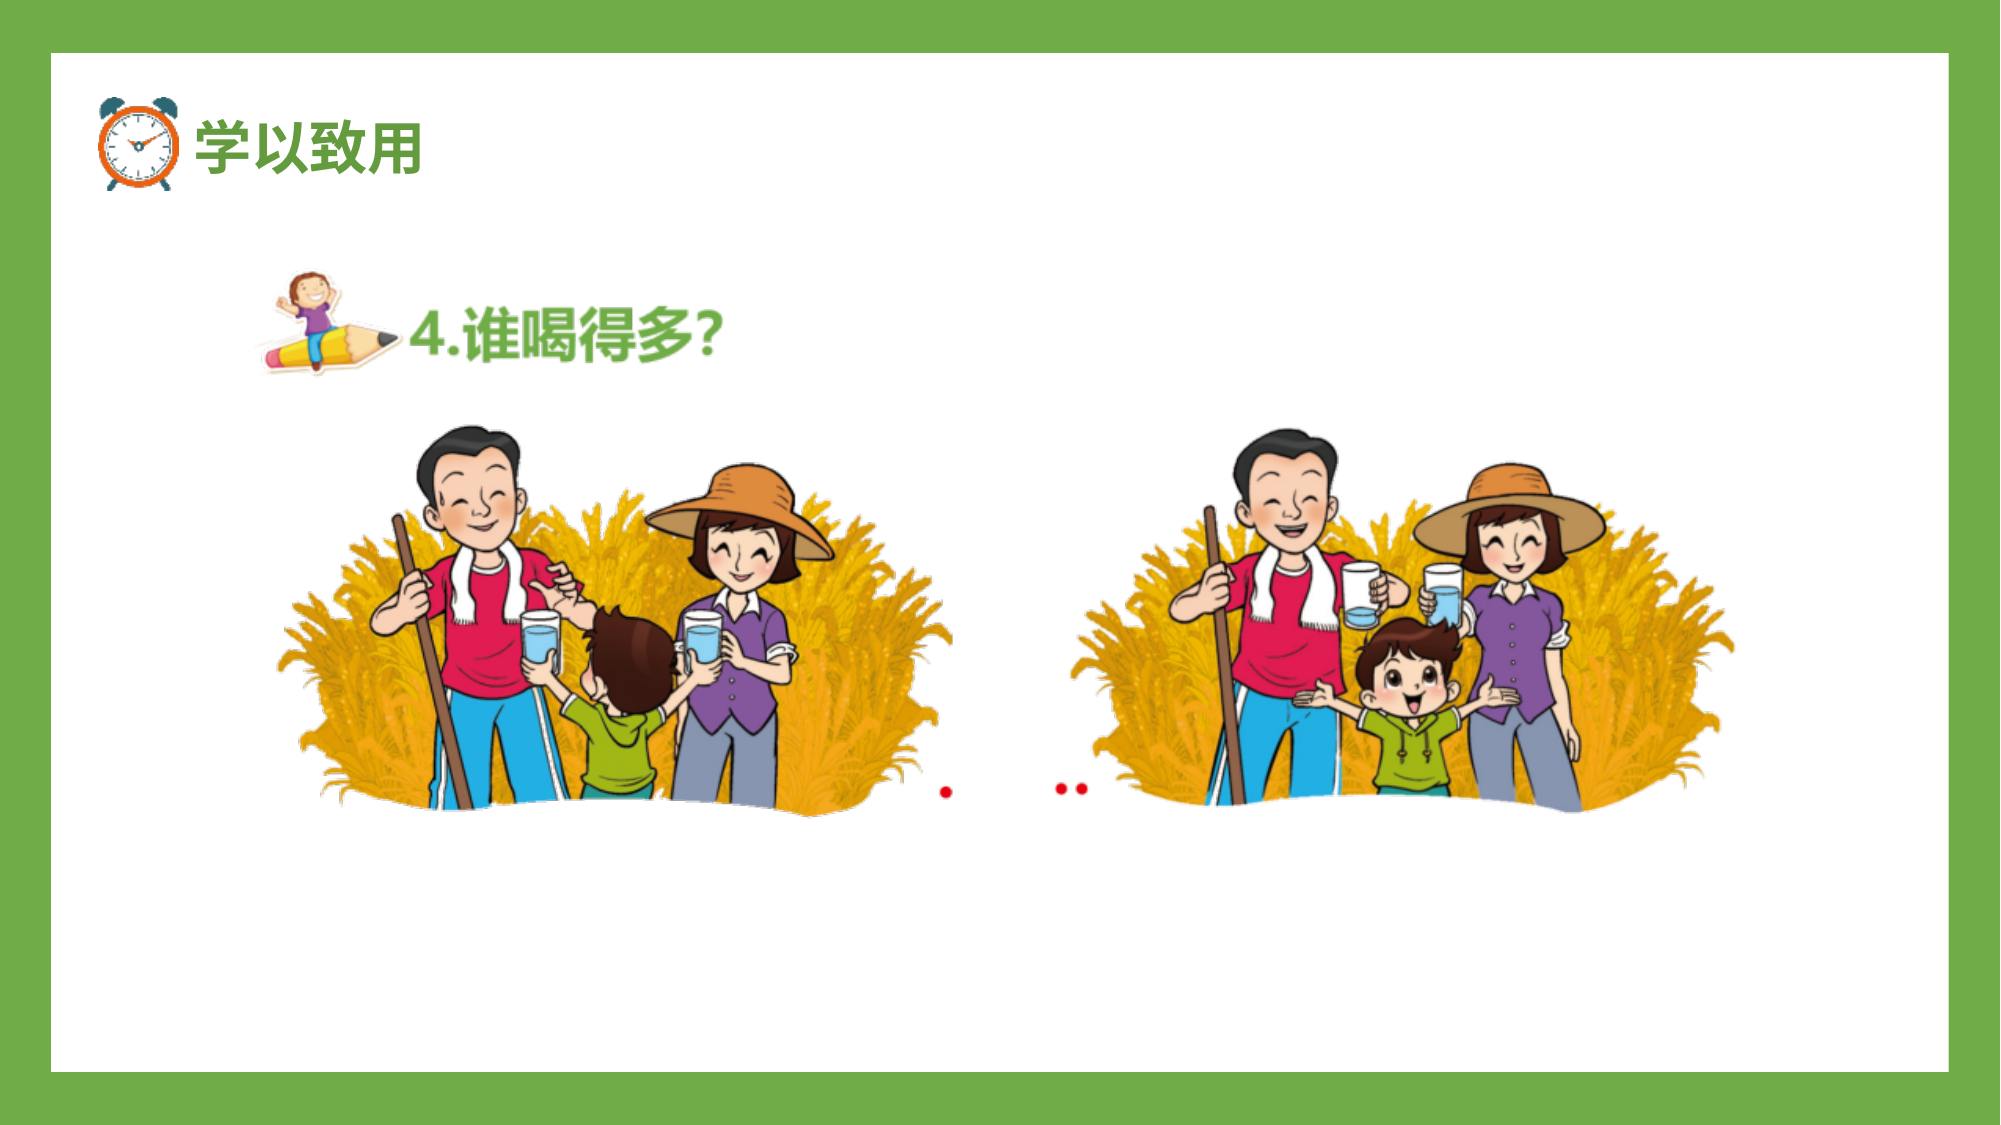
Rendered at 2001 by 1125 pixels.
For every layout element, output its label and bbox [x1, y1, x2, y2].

picture [232, 256, 1745, 823]
text_box [97, 97, 554, 191]
